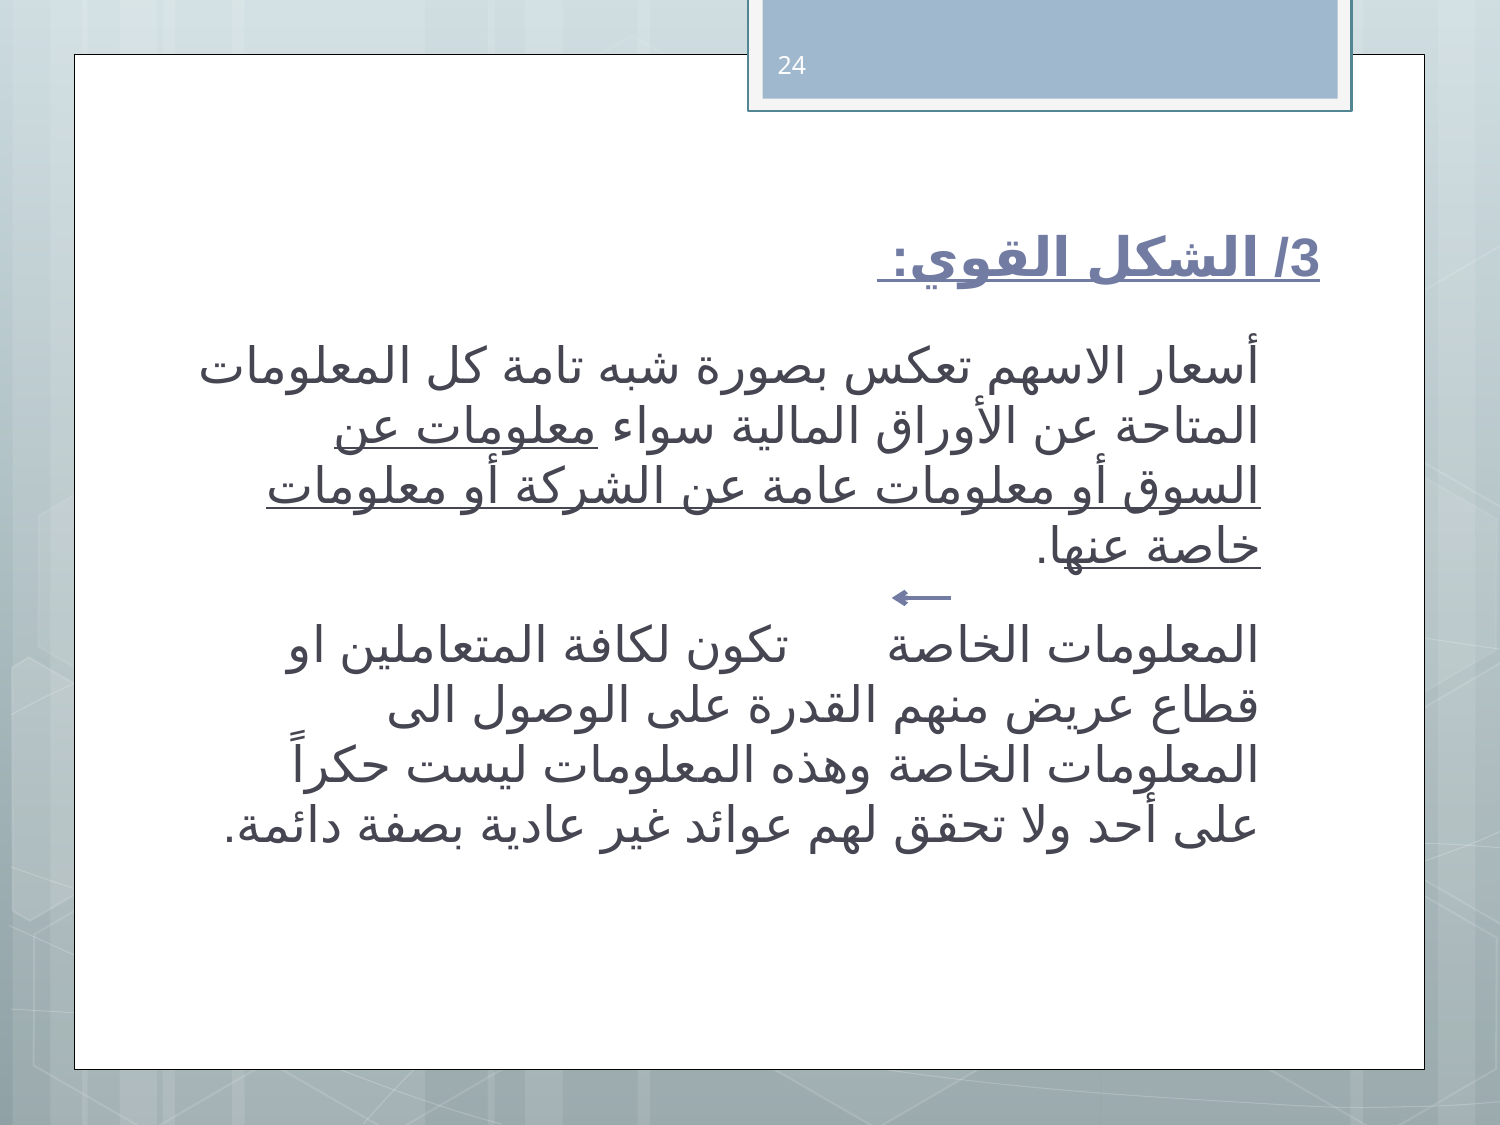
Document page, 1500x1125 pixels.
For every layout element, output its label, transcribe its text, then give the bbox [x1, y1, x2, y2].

title 3/ الشكل القوي: [183, 208, 1336, 295]
slide_number 24 [762, 36, 982, 97]
list أسعار الاسهم تعكس بصورة شبه تامة كل المعلومات المتاحة عن الأوراق المالية سواء معلومات عن السوق أو معلومات عامة عن الشركة أو معلومات خاصة عنها. المعلومات الخاصة تكون لكافة المتعاملين او قطاع عريض منهم القدرة على الوصول الى المعلومات الخاصة وهذه المعلومات ليست حكراً على أحد ولا تحقق لهم عوائد غير عادية بصفة دائمة. [175, 326, 1288, 902]
